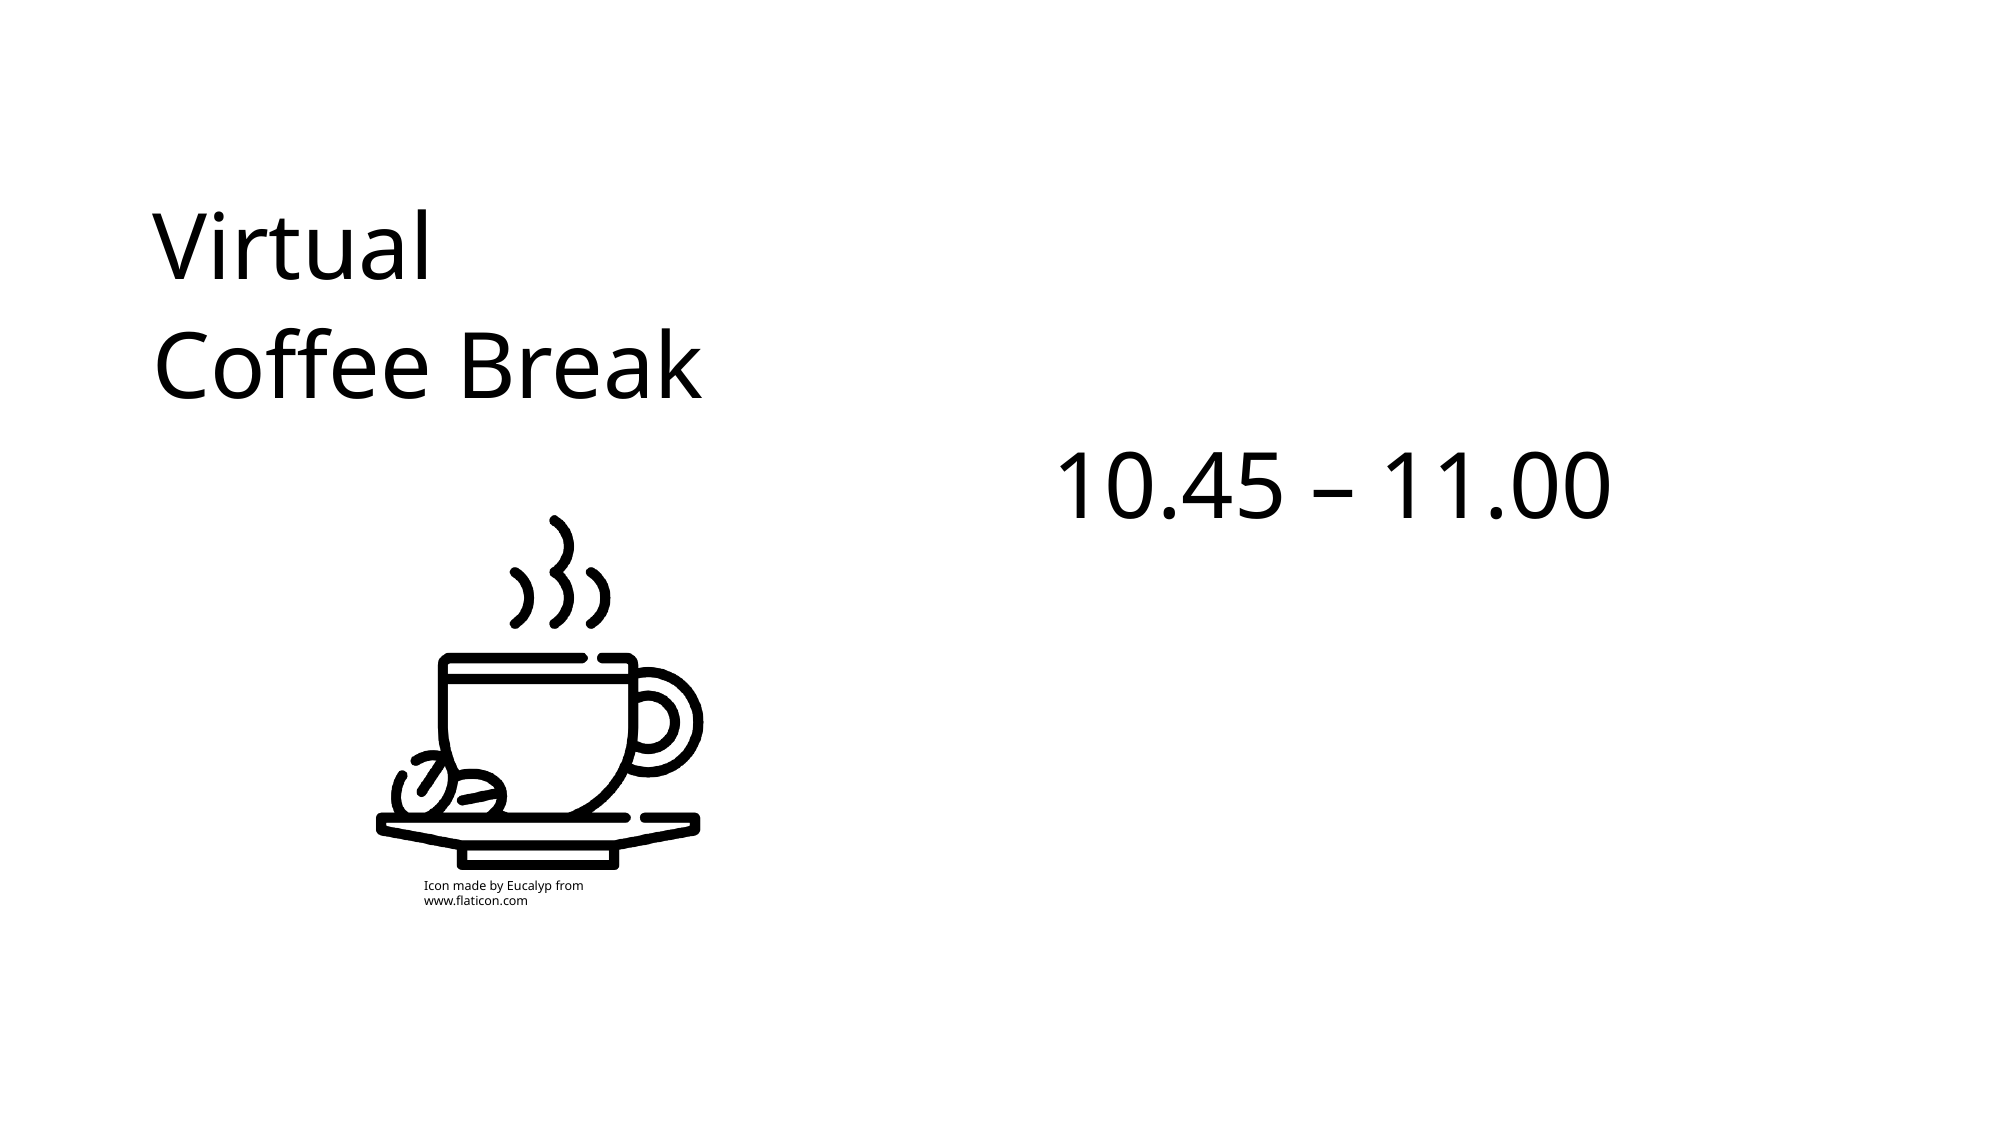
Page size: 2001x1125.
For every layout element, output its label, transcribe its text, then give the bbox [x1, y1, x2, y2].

text_box Icon made by Eucalyp from www.flaticon.com [409, 870, 687, 916]
picture [362, 515, 717, 870]
list Virtual Coffee Break 10.45 – 11.00 [137, 101, 1863, 1014]
